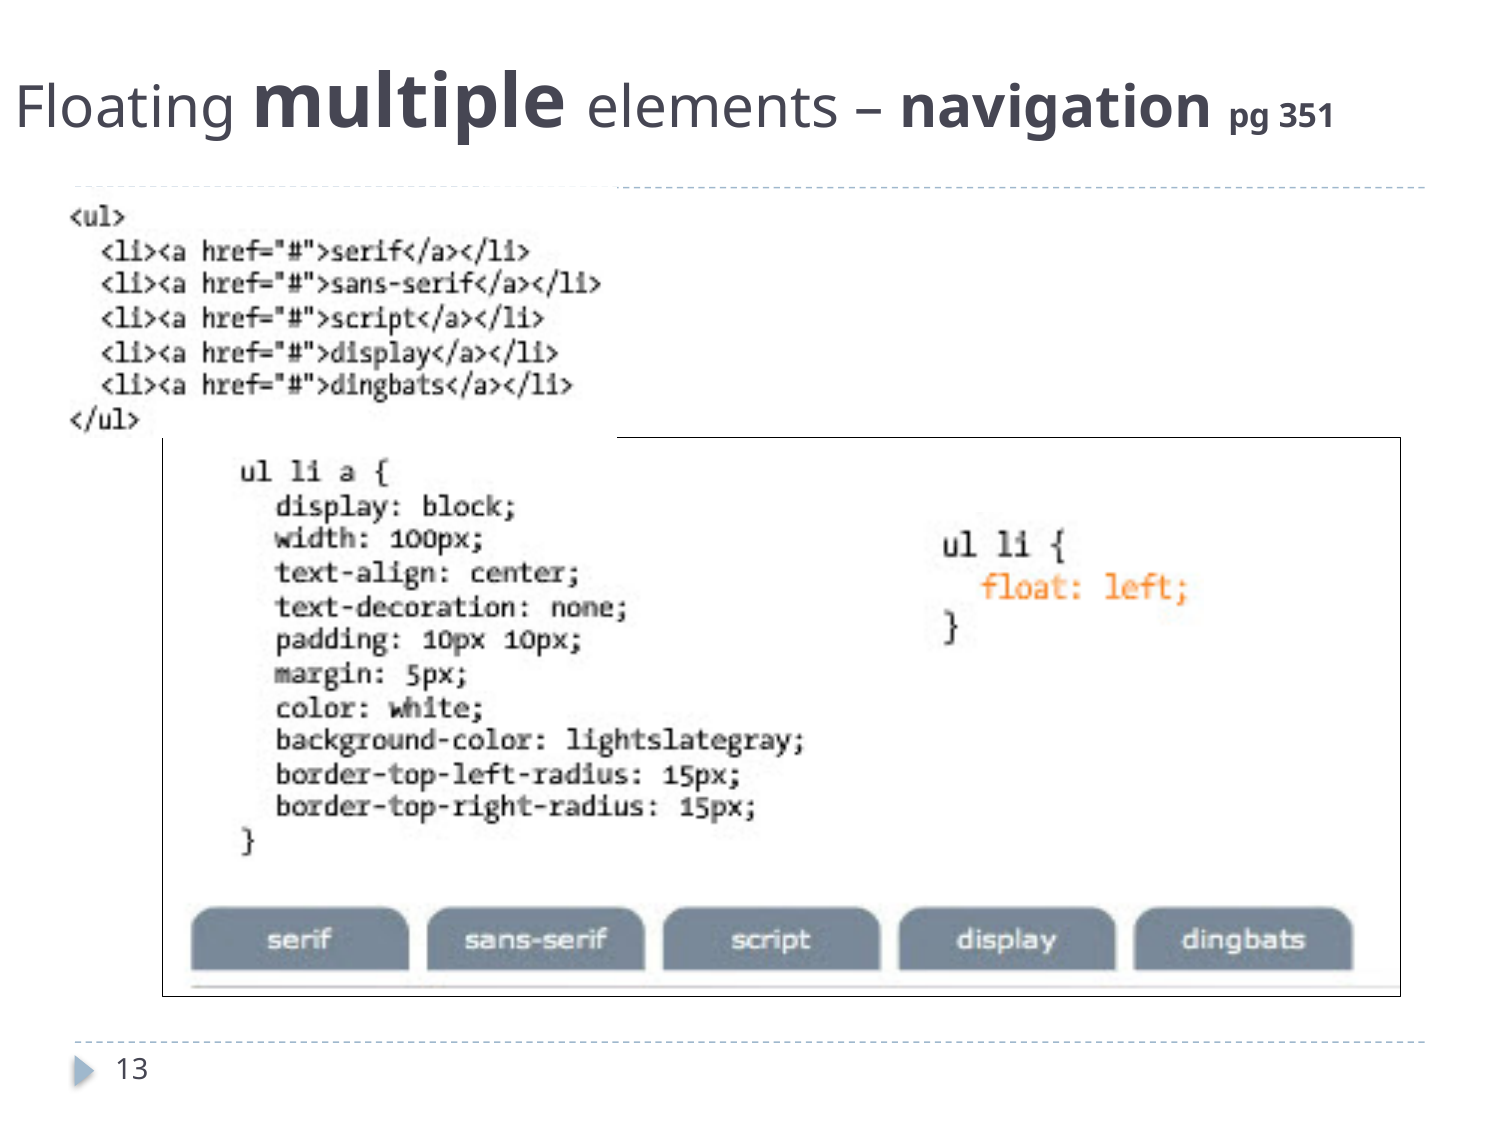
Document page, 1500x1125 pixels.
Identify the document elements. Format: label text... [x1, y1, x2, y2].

picture [49, 187, 1401, 997]
list [24, 174, 1488, 1013]
slide_number 13 [100, 1042, 426, 1103]
title Floating multiple elements – navigation pg 351 [0, 37, 1500, 150]
